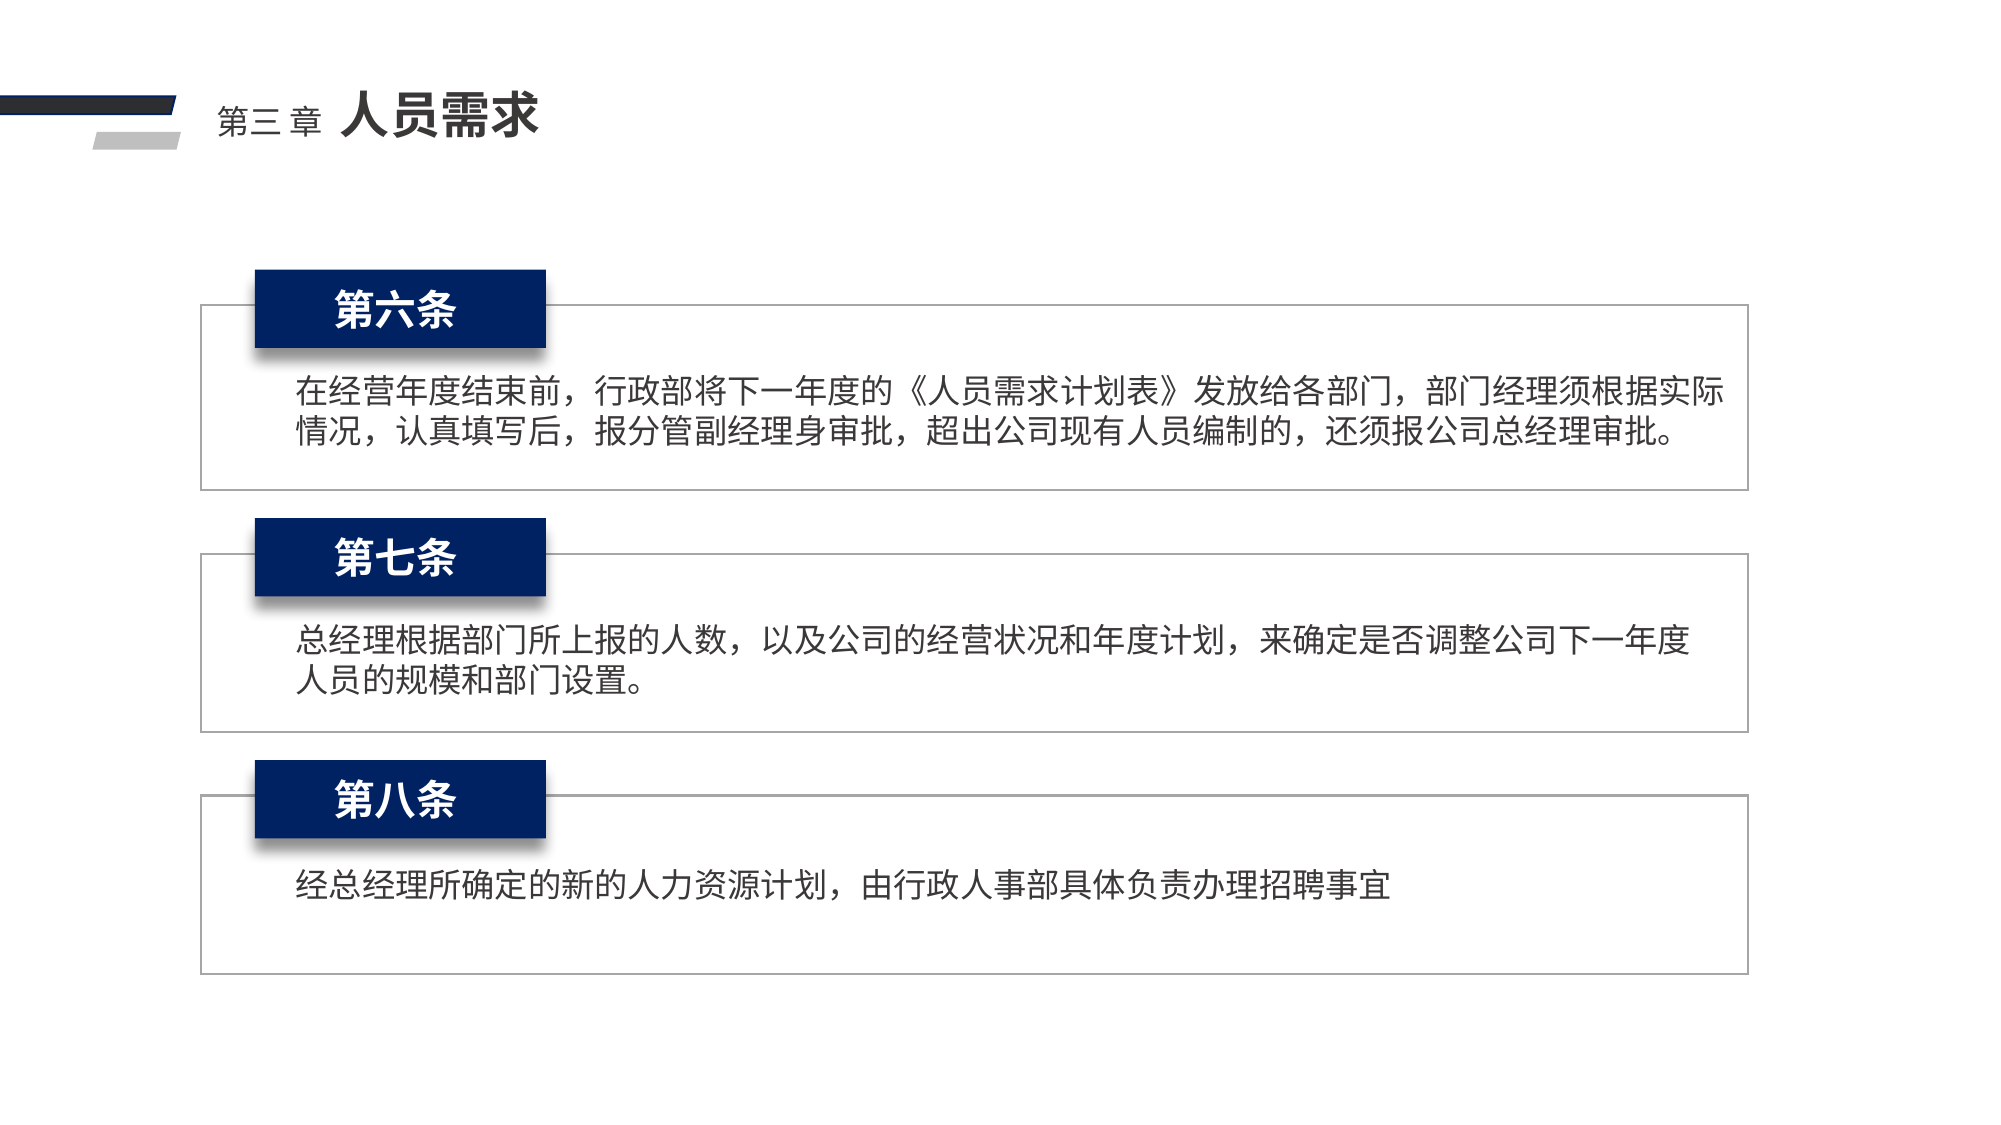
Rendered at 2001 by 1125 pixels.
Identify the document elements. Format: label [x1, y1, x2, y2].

text_box [201, 269, 1749, 491]
text_box [201, 518, 1749, 733]
text_box [0, 96, 181, 150]
text_box [201, 75, 689, 152]
text_box [201, 760, 1749, 975]
